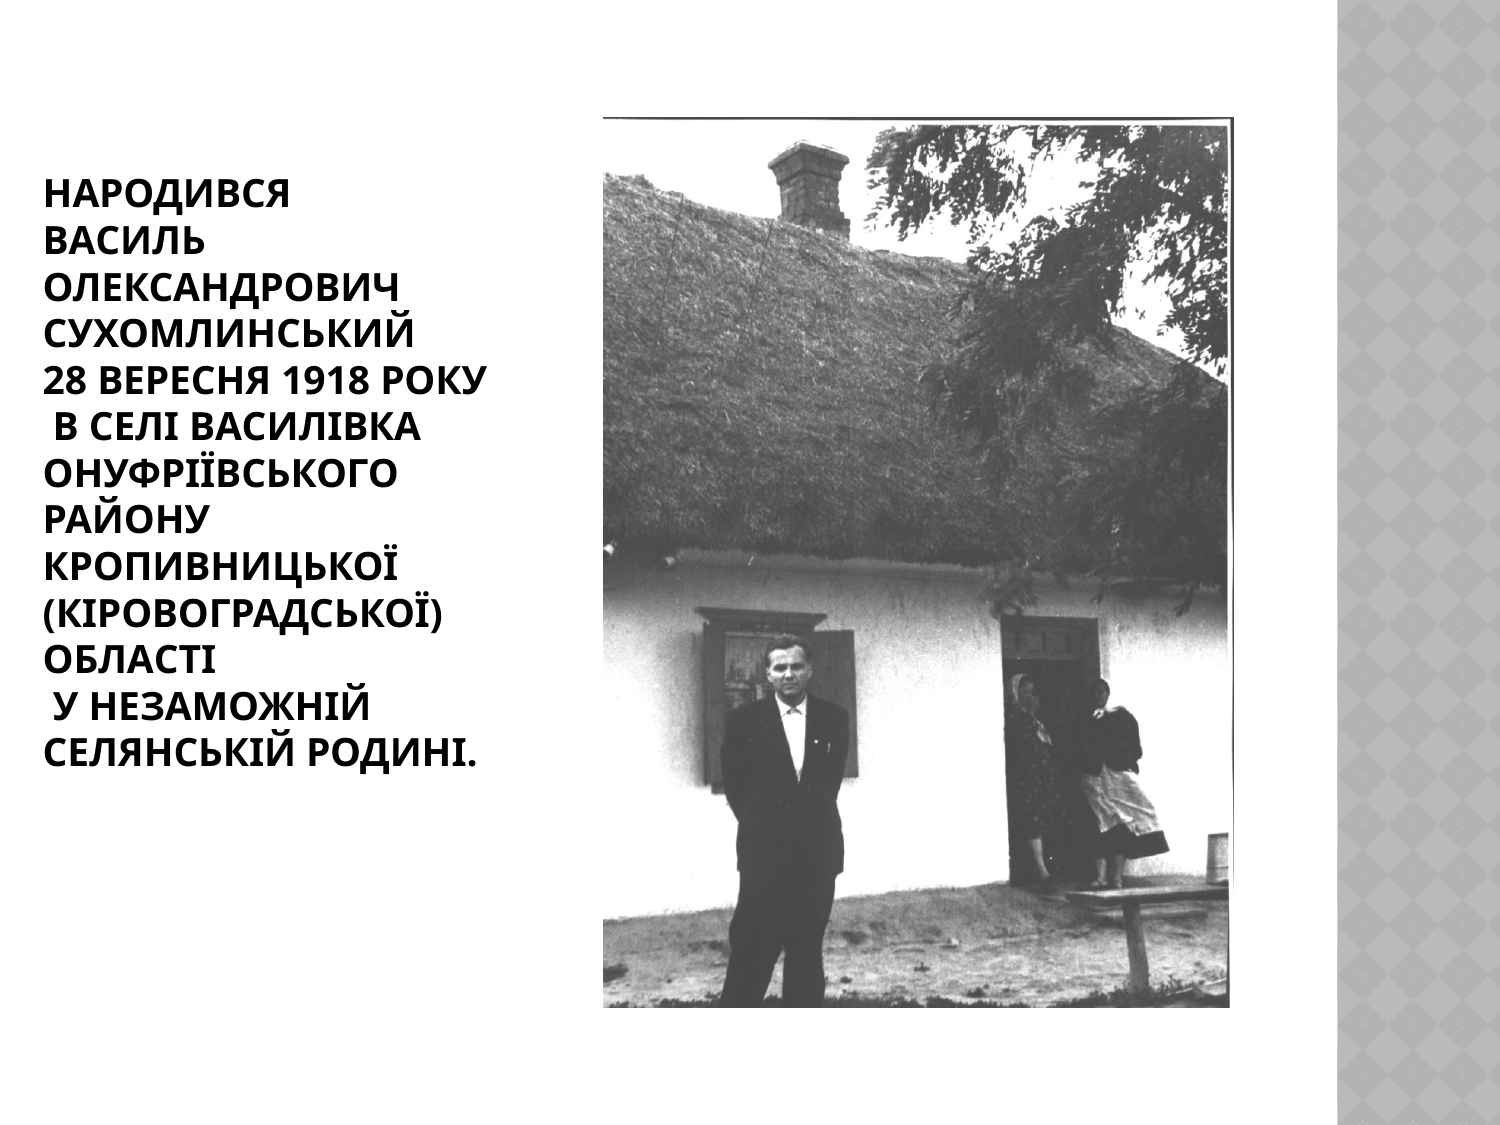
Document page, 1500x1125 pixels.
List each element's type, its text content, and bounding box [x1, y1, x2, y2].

title Народився Василь Олександрович Сухомлинський 28 вересня 1918 року в селі Василівка Онуфріївського району Кропивницької (Кіровоградської) області у незаможній селянській родині. [35, 164, 563, 856]
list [603, 116, 1234, 1009]
